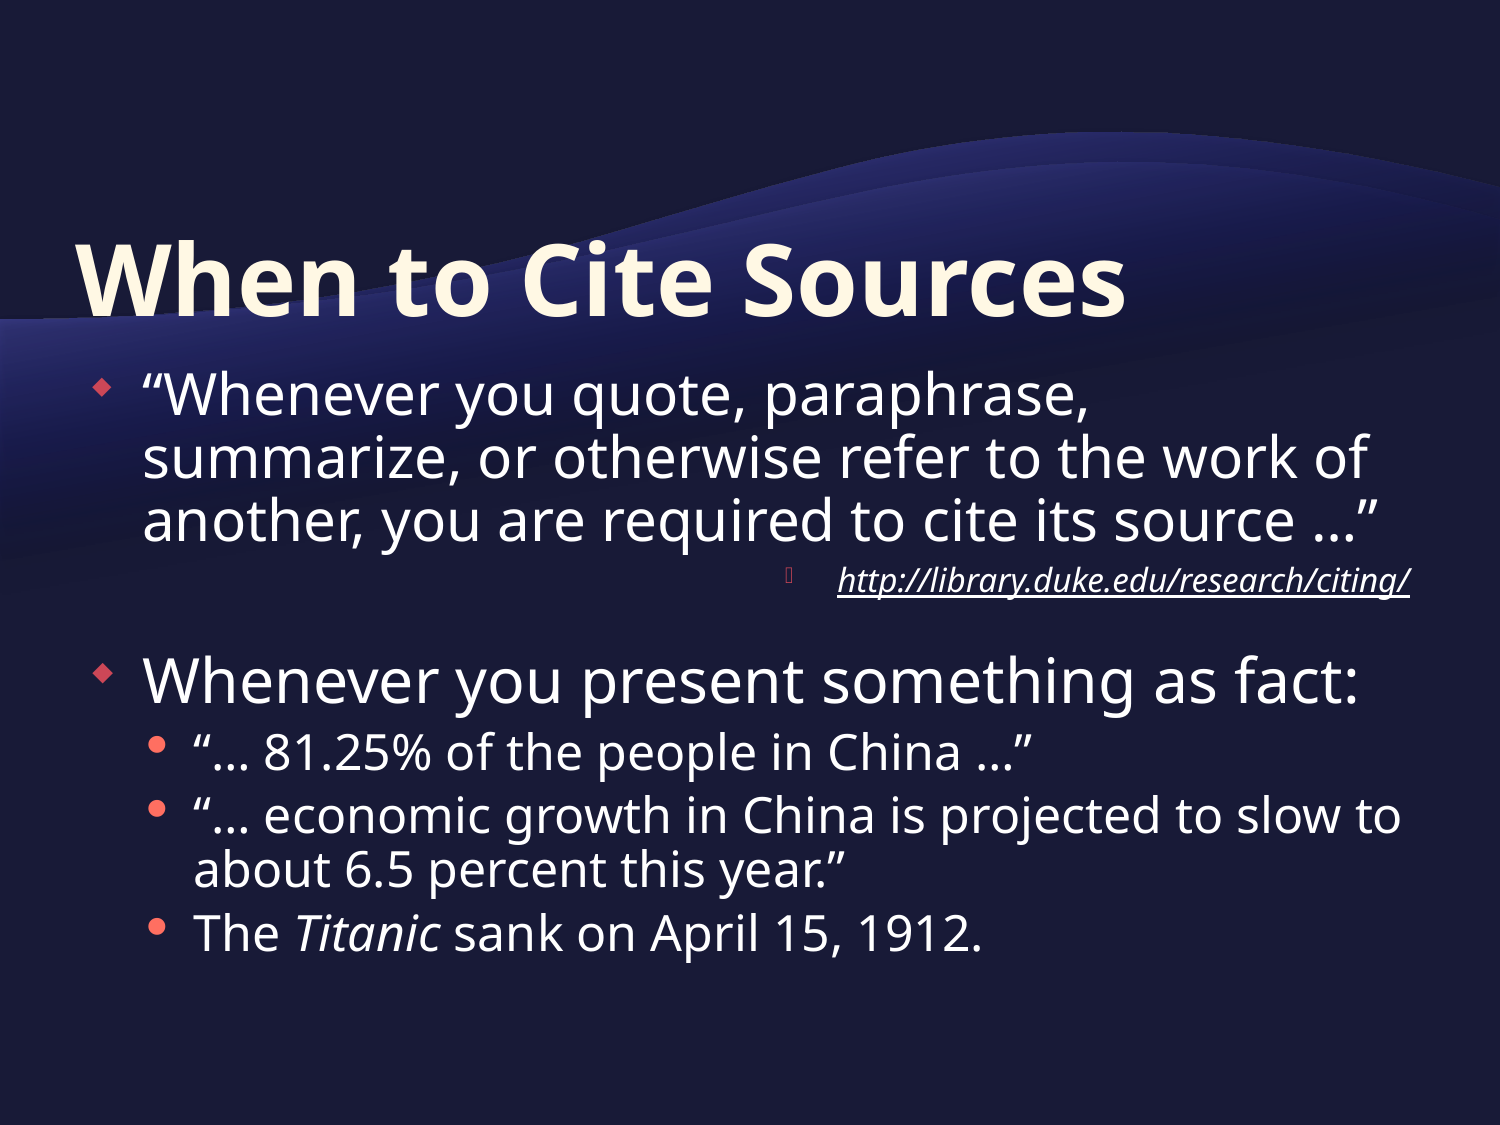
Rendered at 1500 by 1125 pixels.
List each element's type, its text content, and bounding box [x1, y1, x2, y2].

list “Whenever you quote, paraphrase, summarize, or otherwise refer to the work of another, you are required to cite its source …” http://library.duke.edu/research/citing/ Whenever you present something as fact: “… 81.25% of the people in China …” “… economic growth in China is projected to slow to about 6.5 percent this year.” The Titanic sank on April 15, 1912. [75, 357, 1425, 1033]
title When to Cite Sources [75, 87, 1425, 338]
